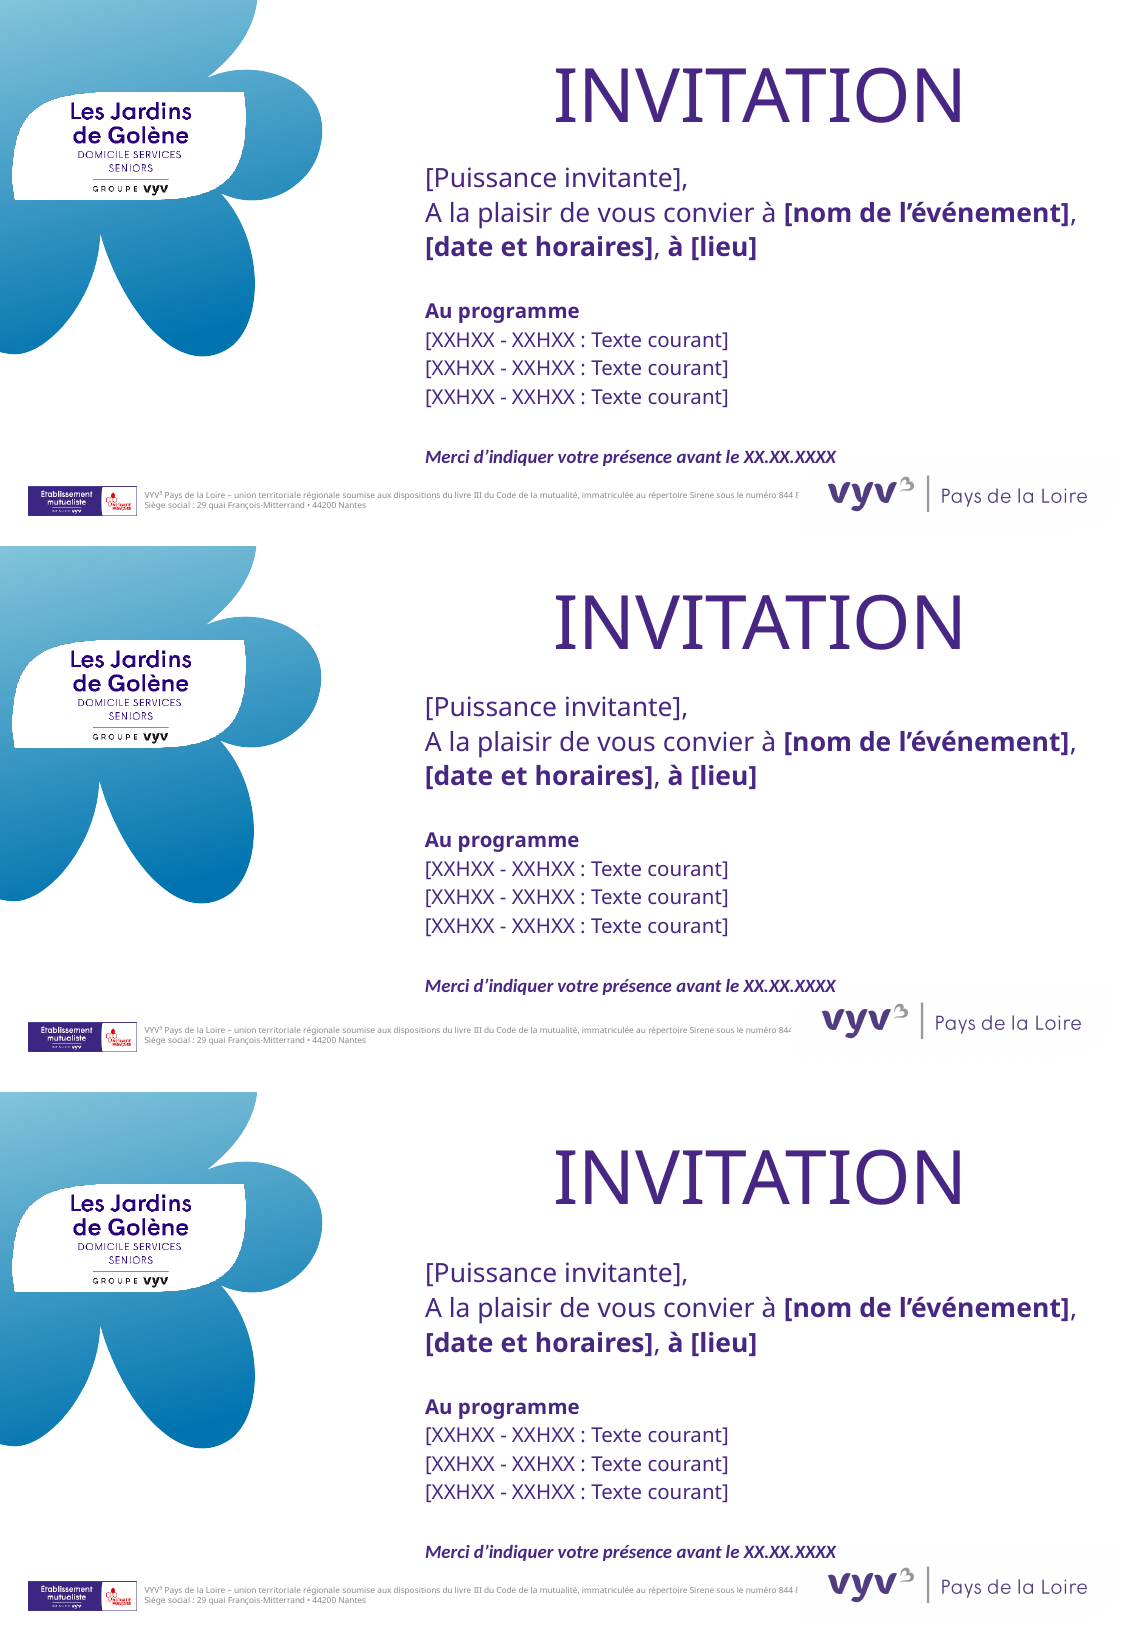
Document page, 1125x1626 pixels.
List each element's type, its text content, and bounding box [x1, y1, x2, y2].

list [Puissance invitante], A la plaisir de vous convier à [nom de l’événement], [date et horaires], à [lieu] Au programme [XXHXX - XXHXX : Texte courant] [XXHXX - XXHXX : Texte courant] [XXHXX - XXHXX : Texte courant] Merci d’indiquer votre présence avant le XX.XX.XXXX [409, 156, 1112, 487]
picture [0, 0, 428, 363]
picture [28, 486, 137, 516]
picture [0, 1092, 428, 1455]
picture [28, 1581, 137, 1611]
picture [28, 1022, 137, 1052]
picture [791, 1538, 1125, 1626]
picture [791, 447, 1125, 540]
picture [785, 974, 1119, 1067]
picture [0, 546, 427, 910]
text_box [Puissance invitante], A la plaisir de vous convier à [nom de l’événement], [date et horaires], à [lieu] Au programme [XXHXX - XXHXX : Texte courant] [XXHXX - XXHXX : Texte courant] [XXHXX - XXHXX : Texte courant] Merci d’indiquer votre présence avant le XX.XX.XXXX [409, 685, 1112, 1016]
list [Puissance invitante], A la plaisir de vous convier à [nom de l’événement], [date et horaires], à [lieu] Au programme [XXHXX - XXHXX : Texte courant] [XXHXX - XXHXX : Texte courant] [XXHXX - XXHXX : Texte courant] Merci d’indiquer votre présence avant le XX.XX.XXXX [409, 1252, 1112, 1582]
